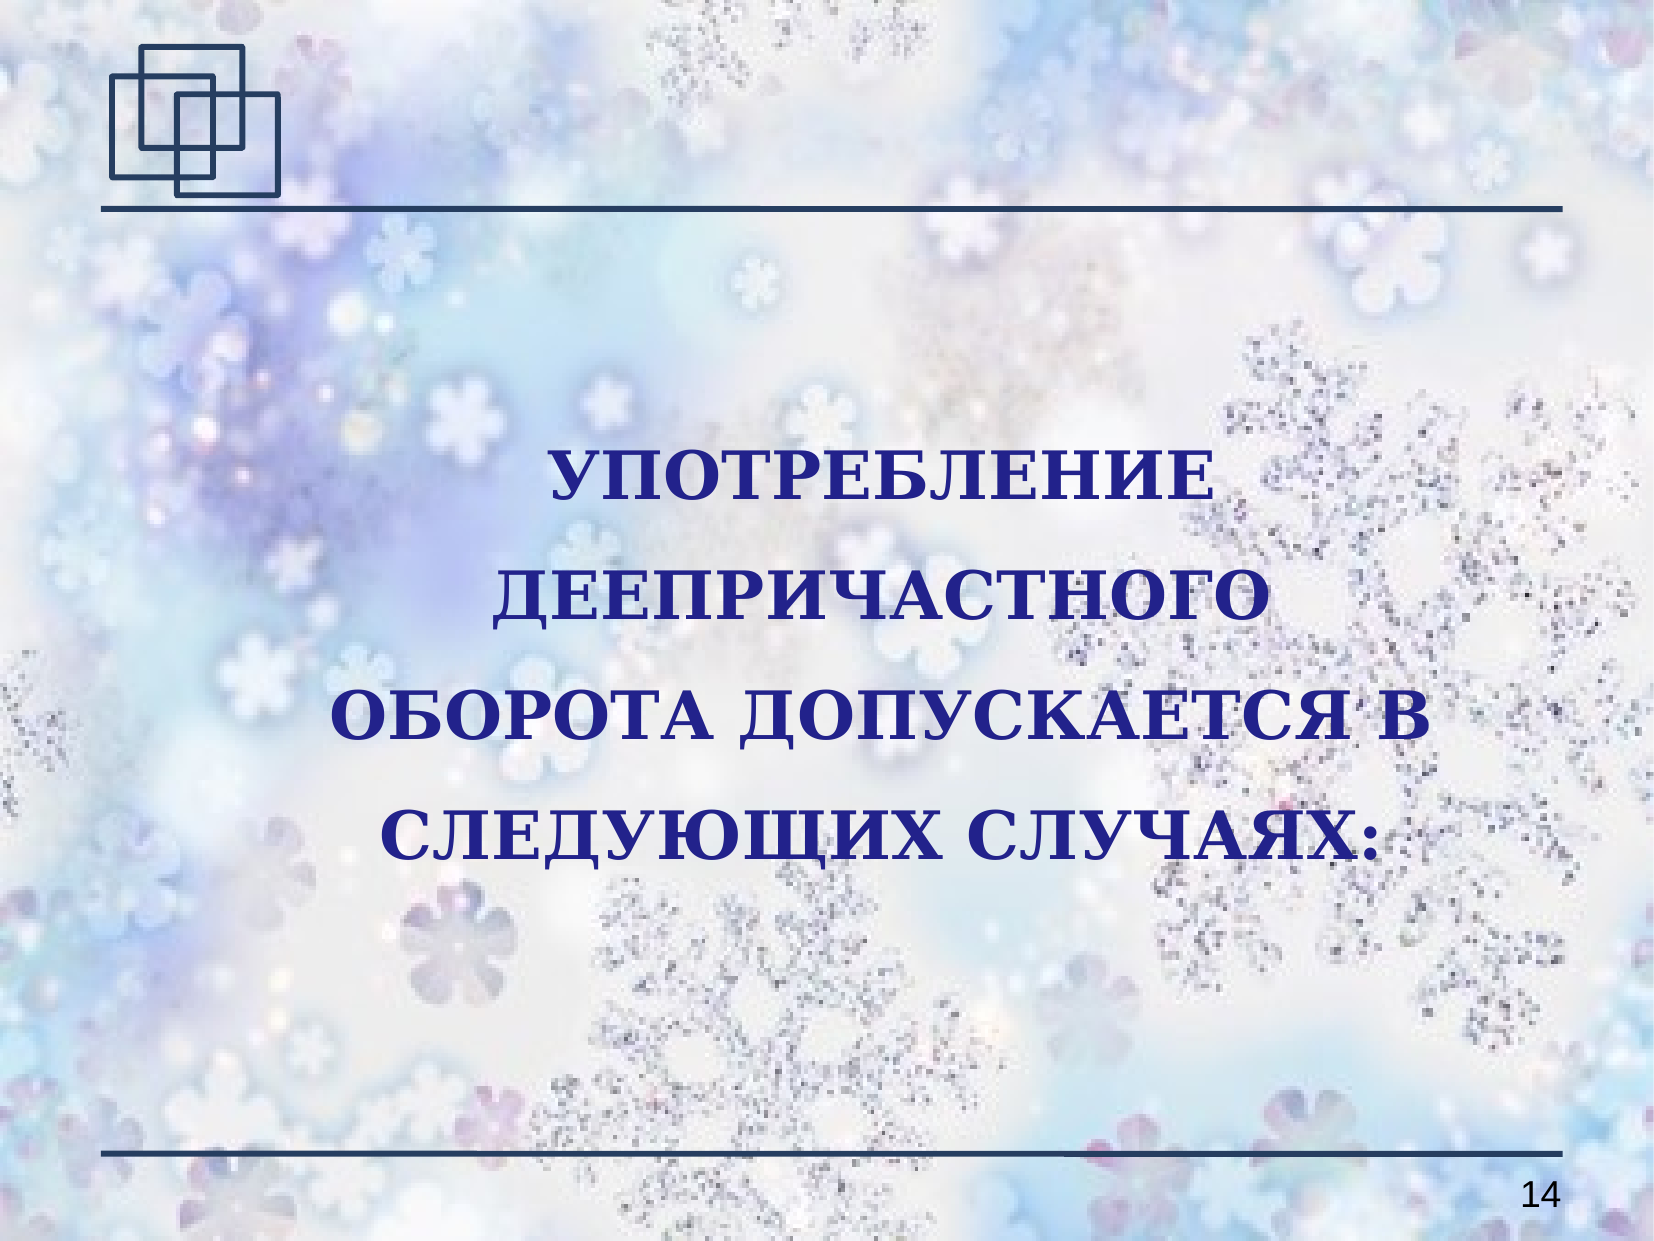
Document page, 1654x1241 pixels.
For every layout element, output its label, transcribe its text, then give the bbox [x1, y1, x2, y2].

text_box УПОТРЕБЛЕНИЕ ДЕЕПРИЧАСТНОГО ОБОРОТА ДОПУСКАЕТСЯ В СЛЕДУЮЩИХ СЛУЧАЯХ: [287, 385, 1476, 656]
picture [0, 0, 1654, 1241]
